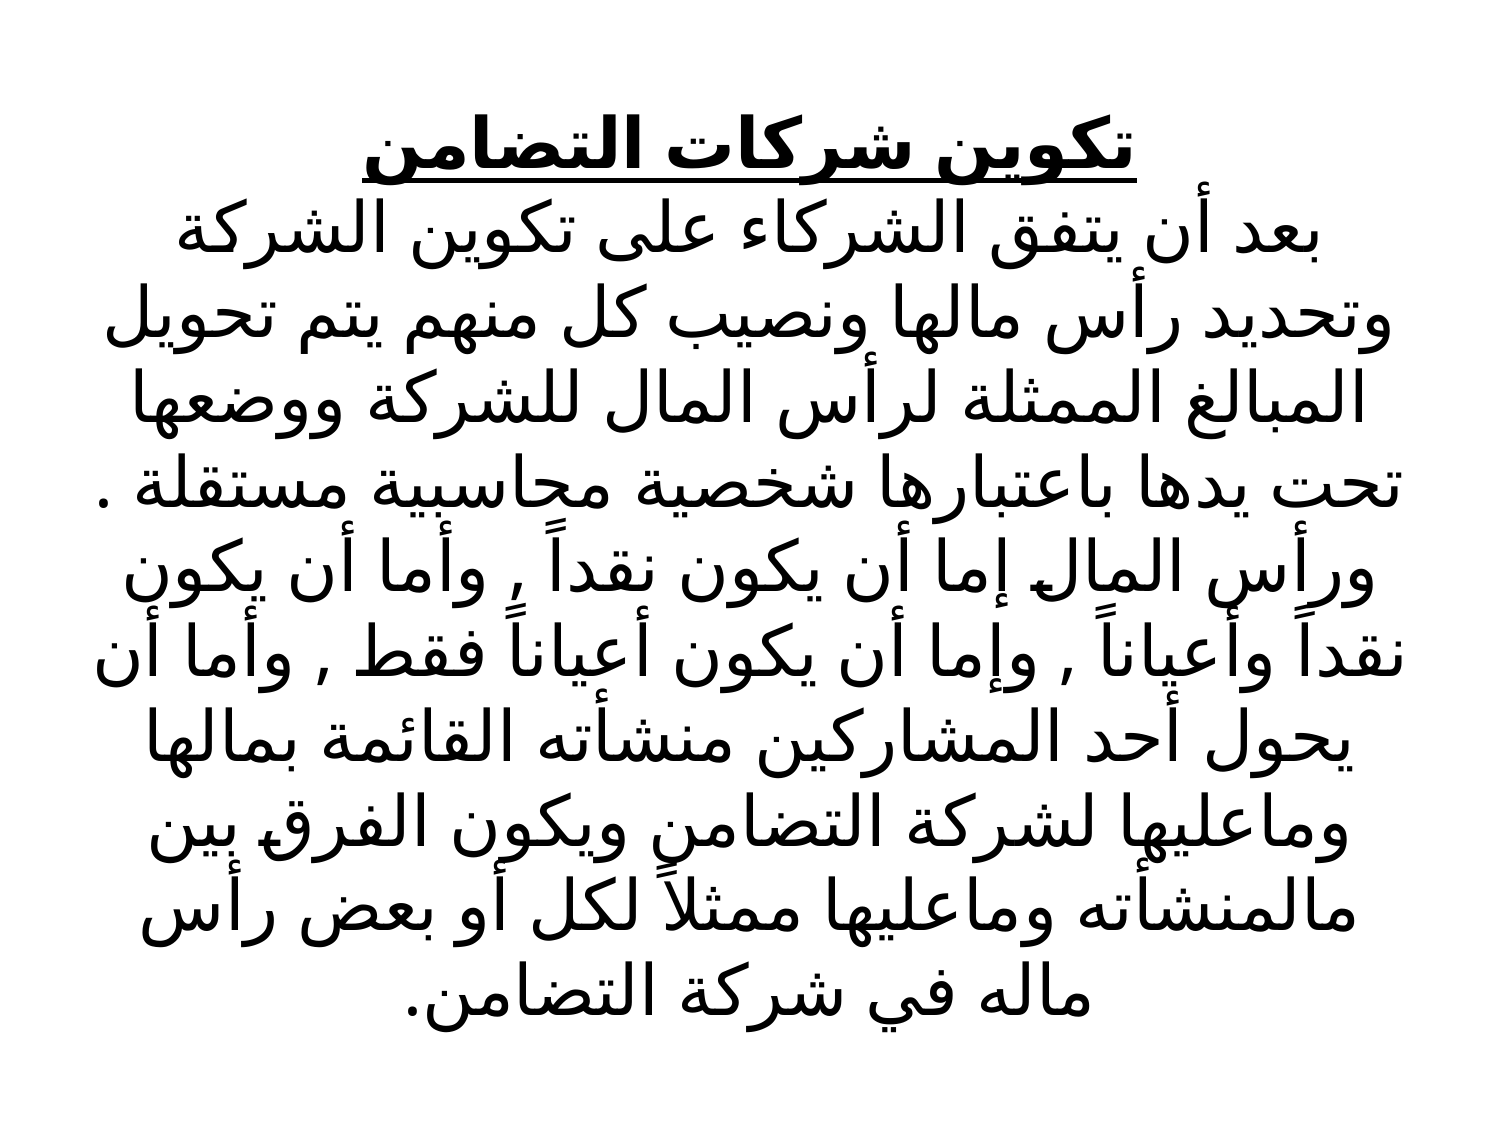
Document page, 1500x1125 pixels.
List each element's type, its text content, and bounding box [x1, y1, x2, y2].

title تكوين شركات التضامن بعد أن يتفق الشركاء على تكوين الشركة وتحديد رأس مالها ونصيب كل منهم يتم تحويل المبالغ الممثلة لرأس المال للشركة ووضعها تحت يدها باعتبارها شخصية محاسبية مستقلة . ورأس المال إما أن يكون نقداً , وأما أن يكون نقداً وأعياناً , وإما أن يكون أعياناً فقط , وأما أن يحول أحد المشاركين منشأته القائمة بمالها وماعليها لشركة التضامن ويكون الفرق بين مالمنشأته وماعليها ممثلاً لكل أو بعض رأس ماله في شركة التضامن. [75, 45, 1425, 1083]
